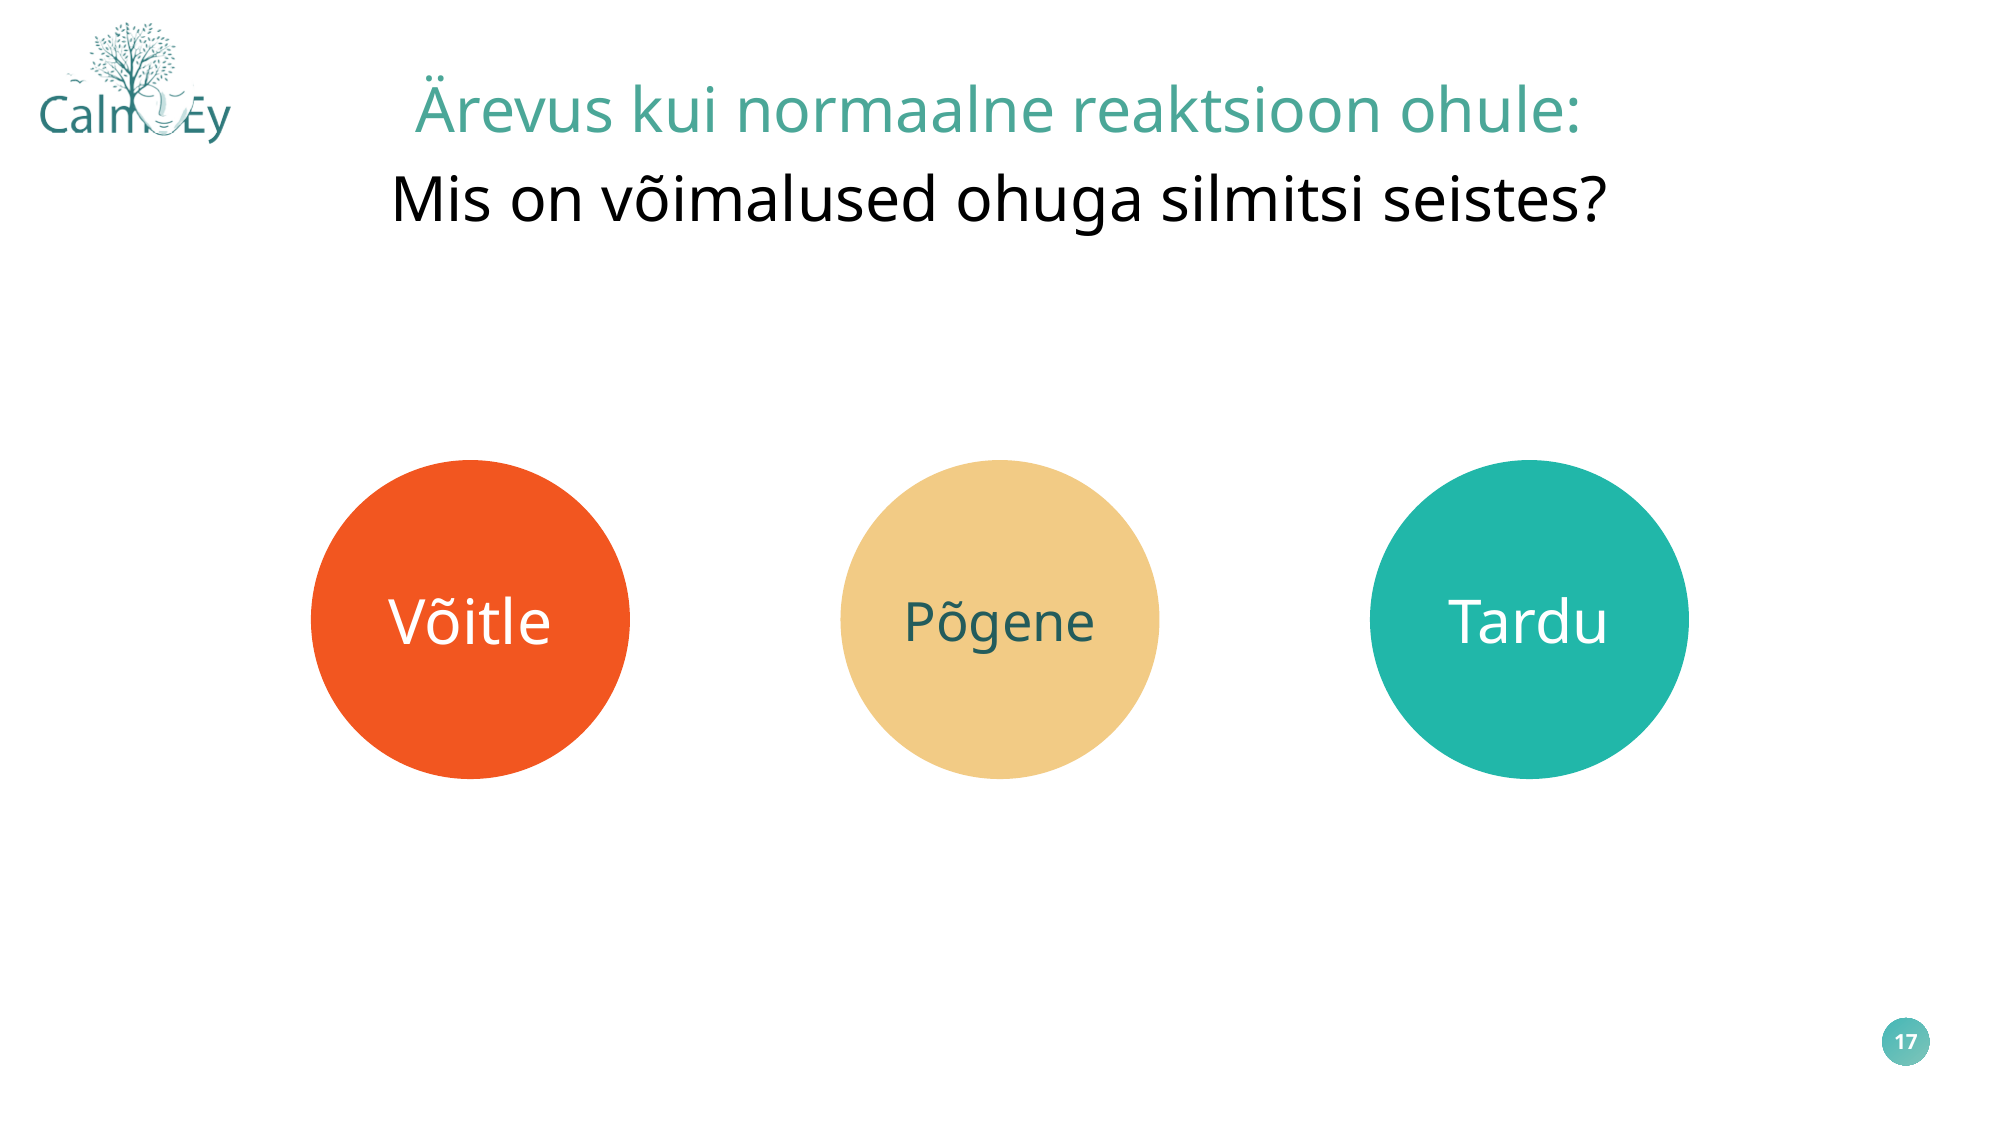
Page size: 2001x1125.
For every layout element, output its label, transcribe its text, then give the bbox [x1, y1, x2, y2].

text_box Mis on võimalused ohuga silmitsi seistes? [310, 155, 1689, 243]
text_box Põgene [840, 460, 1160, 780]
text_box Ärevus kui normaalne reaktsioon ohule: [310, 66, 1689, 155]
picture [19, 4, 256, 152]
text_box Tardu [1369, 460, 1689, 780]
text_box Võitle [310, 460, 630, 780]
